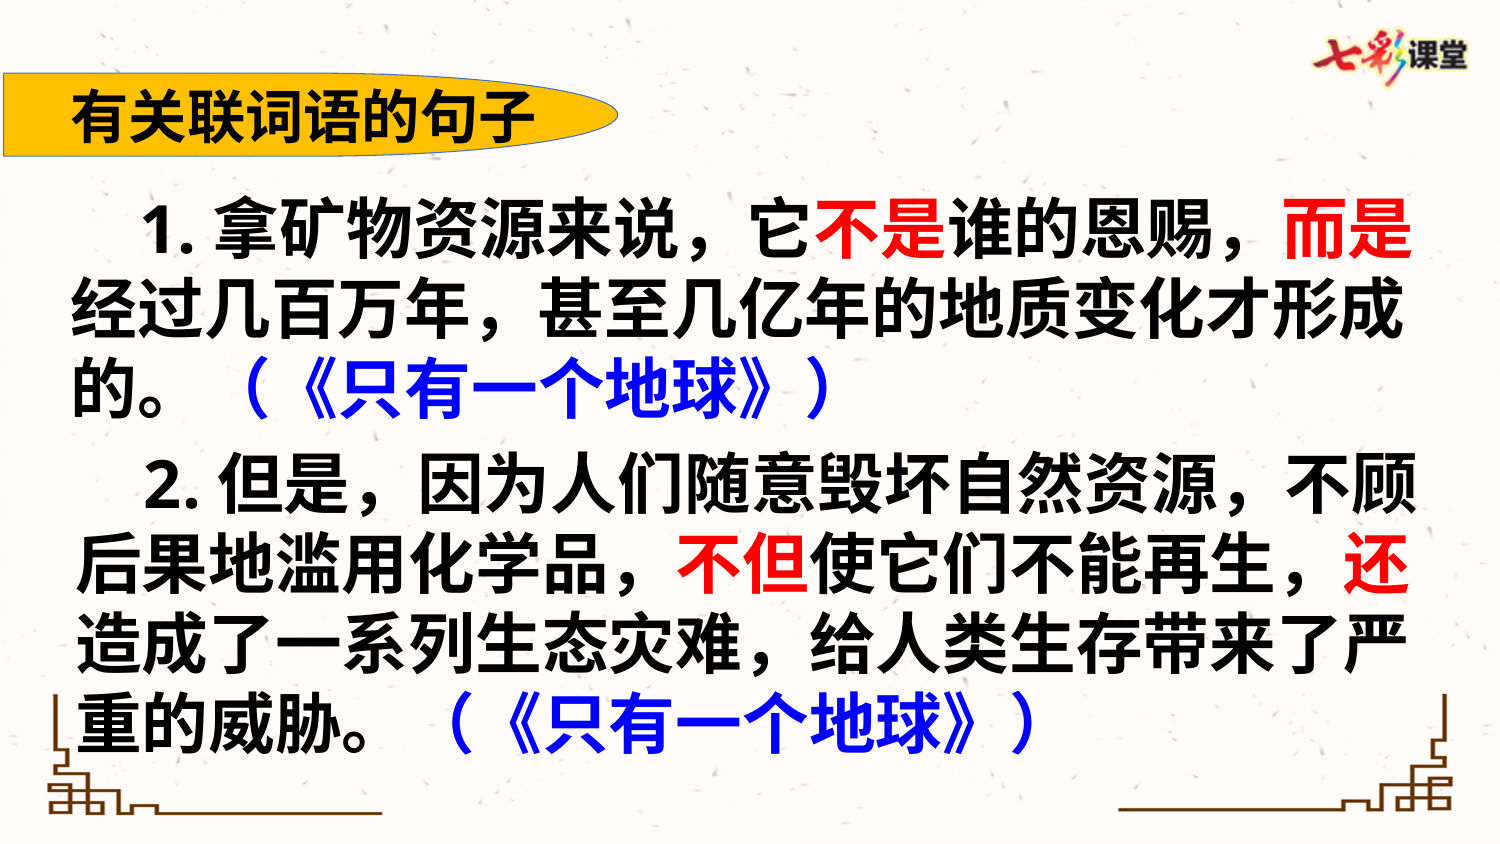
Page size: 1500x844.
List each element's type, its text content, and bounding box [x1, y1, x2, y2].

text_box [0, 73, 630, 157]
text_box 1.拿矿物资源来说，它不是谁的恩赐，而是经过几百万年，甚至几亿年的地质变化才形成的。（《只有一个地球》） [56, 179, 1471, 435]
picture [0, 0, 1500, 844]
text_box 2.但是，因为人们随意毁坏自然资源，不顾后果地滥用化学品，不但使它们不能再生，还造成了一系列生态灾难，给人类生存带来了严重的威胁。（《只有一个地球》） [60, 434, 1440, 769]
